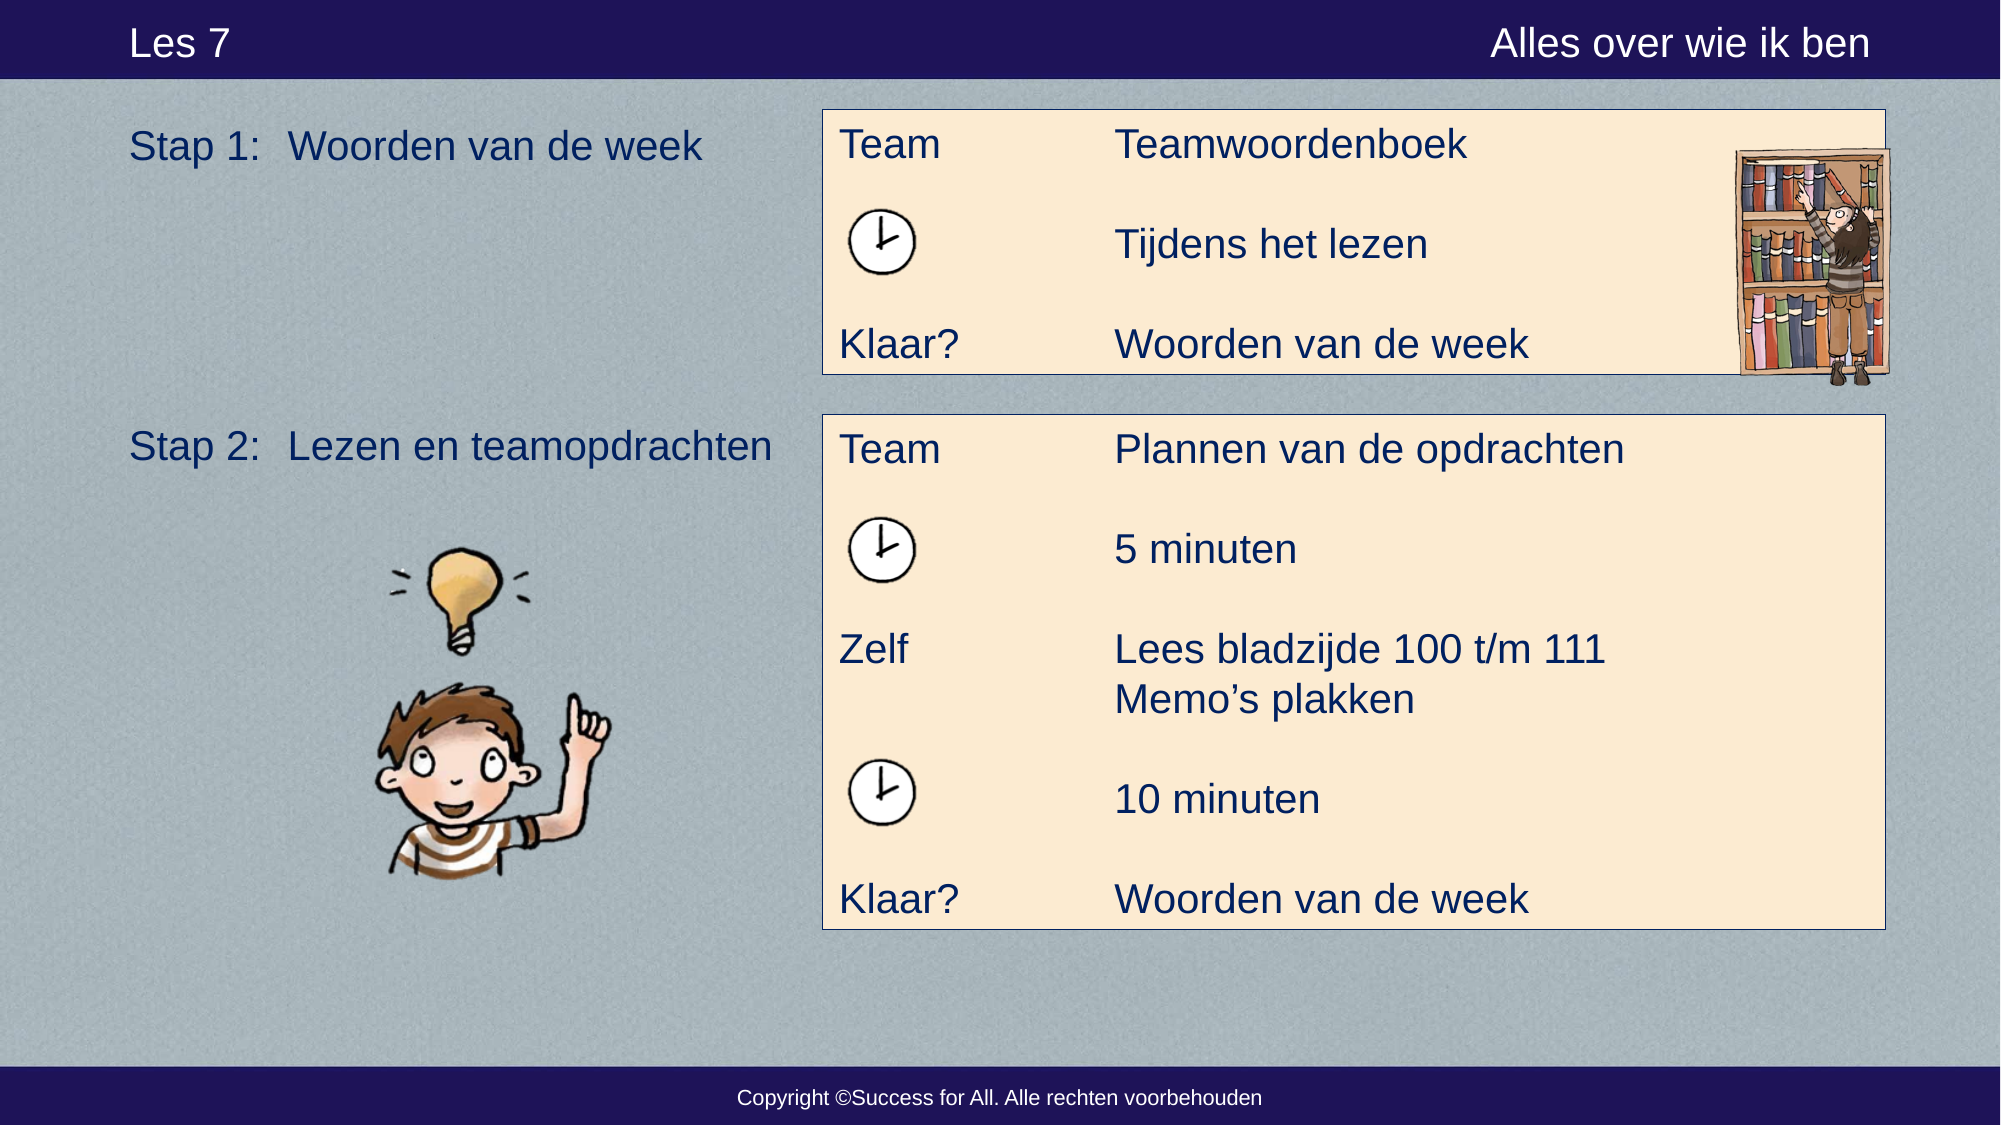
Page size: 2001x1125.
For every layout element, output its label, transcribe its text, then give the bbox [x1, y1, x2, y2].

text_box Team Plannen van de opdrachten 5 minuten Zelf Lees bladzijde 100 t/m 111 Memo’s plakken 10 minuten Klaar? Woorden van de week [822, 414, 1886, 930]
text_box Les 7 [114, 8, 354, 73]
picture [0, 0, 2001, 1125]
text_box Team Teamwoordenboek Tijdens het lezen Klaar? Woorden van de week [822, 109, 1886, 375]
text_box Stap 1: Woorden van de week Stap 2: Lezen en teamopdrachten [114, 111, 907, 527]
text_box Alles over wie ik ben [999, 8, 1886, 73]
text_box Copyright ©Success for All. Alle rechten voorbehouden [0, 1076, 2000, 1125]
